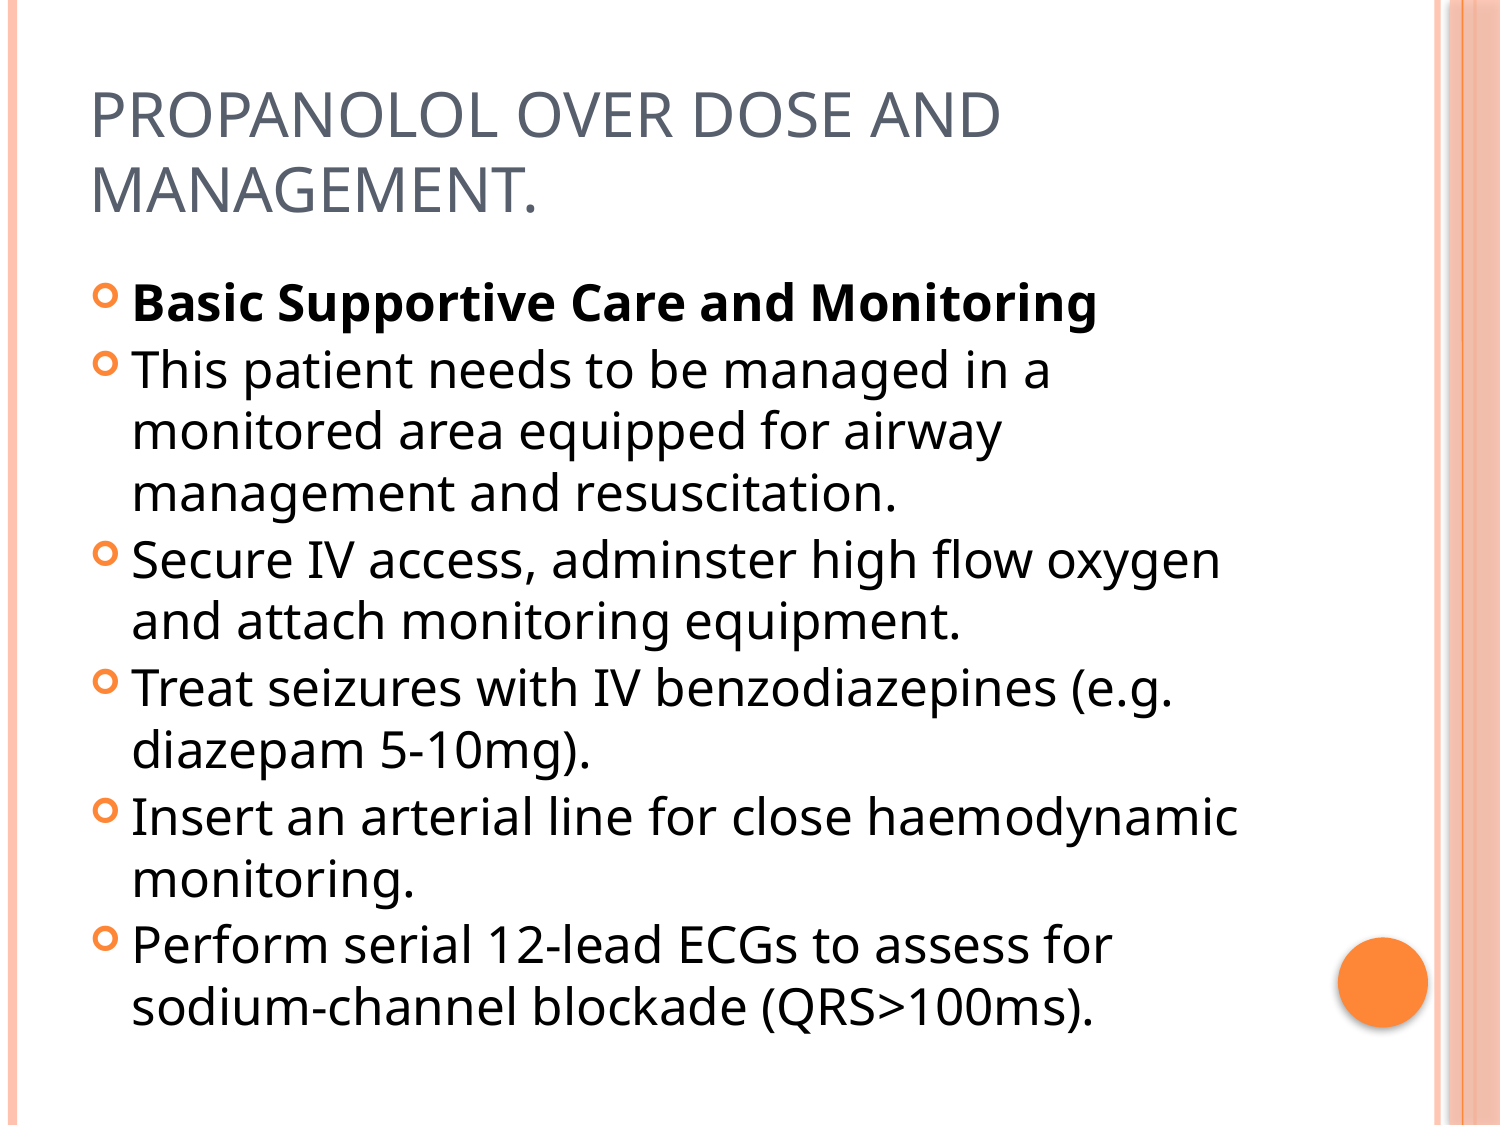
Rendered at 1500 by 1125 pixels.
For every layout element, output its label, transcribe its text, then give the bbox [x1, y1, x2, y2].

list Basic Supportive Care and Monitoring This patient needs to be managed in a monitored area equipped for airway management and resuscitation. Secure IV access, adminster high flow oxygen and attach monitoring equipment. Treat seizures with IV benzodiazepines (e.g. diazepam 5-10mg). Insert an arterial line for close haemodynamic monitoring. Perform serial 12-lead ECGs to assess for sodium-channel blockade (QRS>100ms). [75, 262, 1300, 1062]
title Propanolol over dose and management. [75, 45, 1300, 233]
